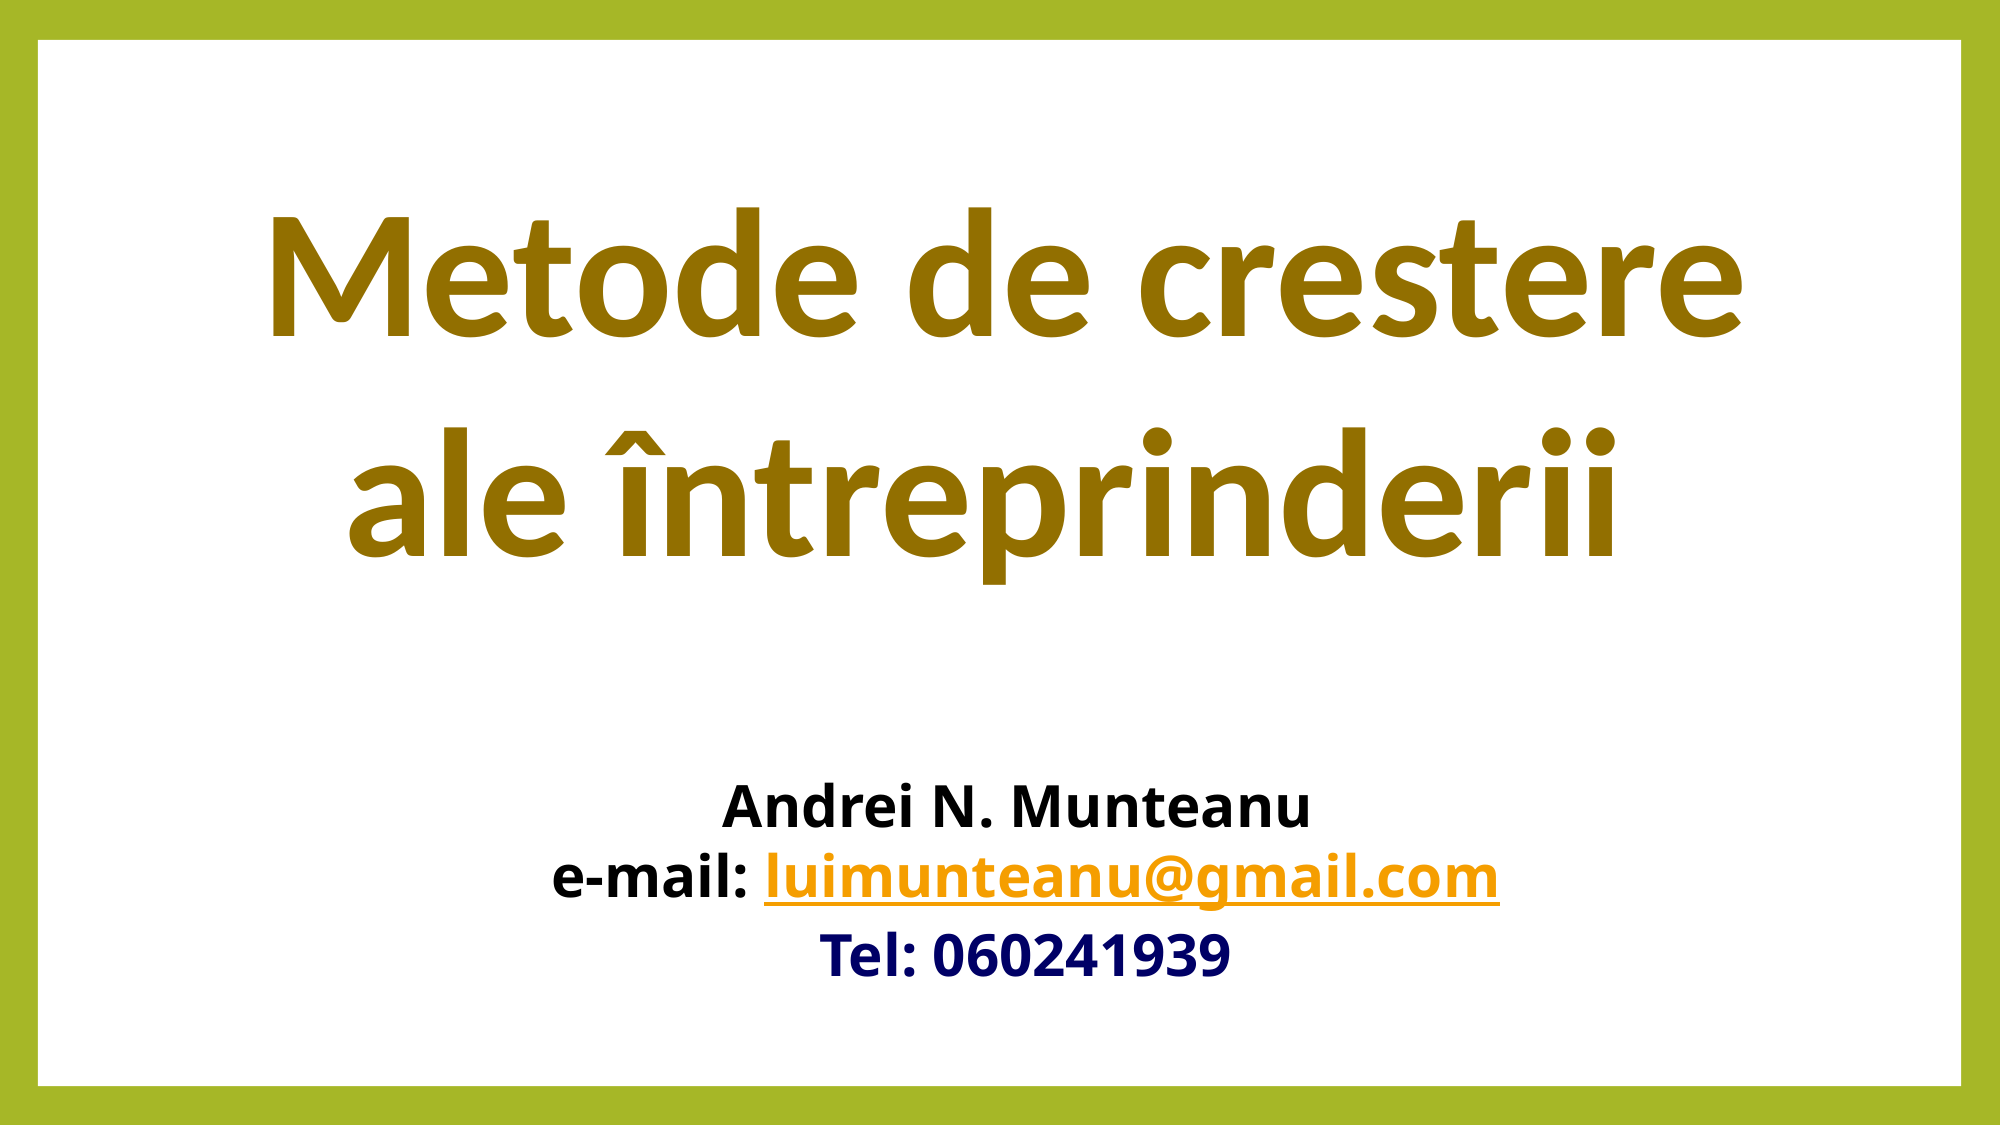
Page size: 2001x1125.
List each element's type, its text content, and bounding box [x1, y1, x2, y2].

text_box Metode de crestere ale întreprinderii [246, 145, 1764, 601]
text_box Andrei N. Munteanu e-mail: luimunteanu@gmail.com Tel: 060241939 [502, 761, 1548, 996]
